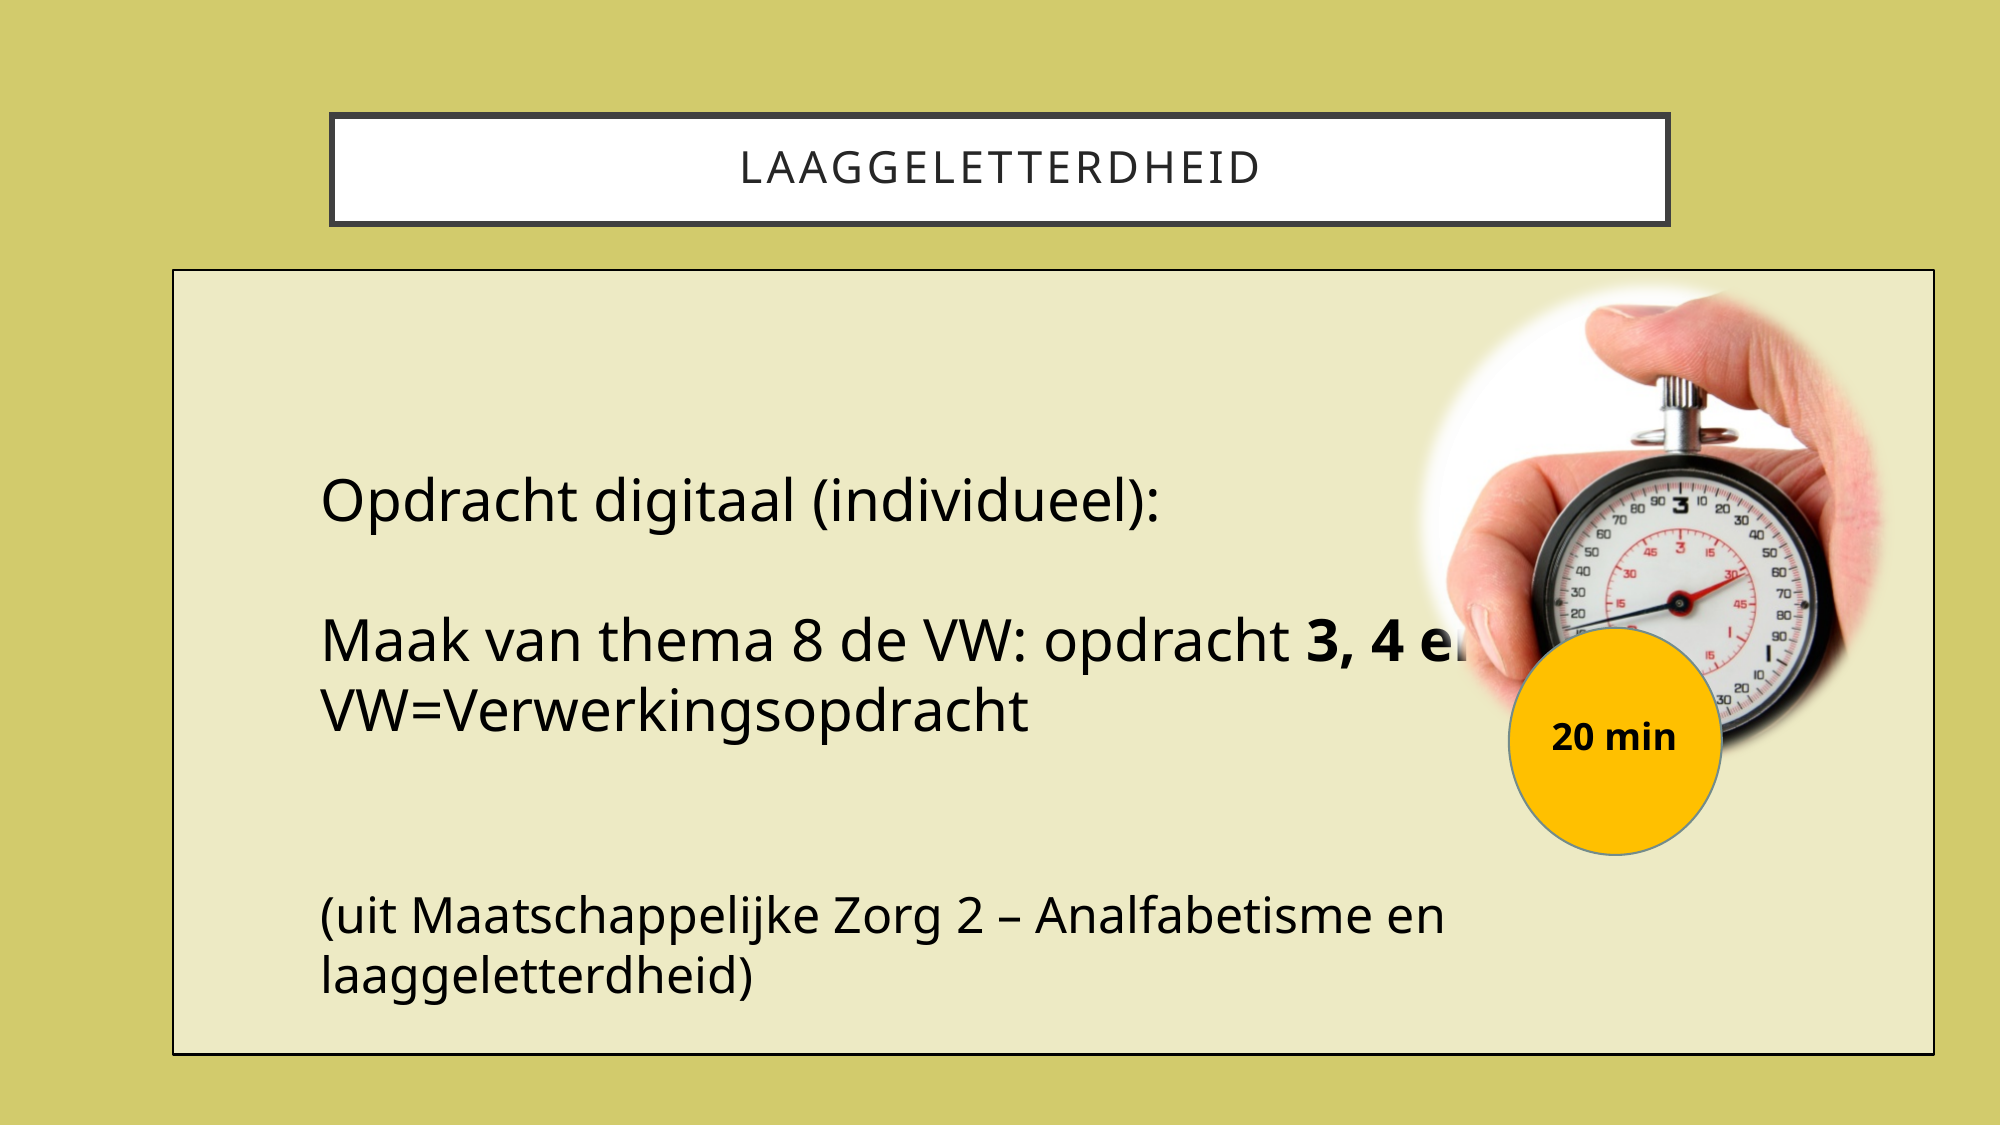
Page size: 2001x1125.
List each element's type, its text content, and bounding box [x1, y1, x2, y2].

title LAAGGELETTERDHEID [329, 112, 1671, 227]
text_box [1513, 777, 1718, 856]
picture [1404, 269, 1897, 777]
text_box Opdracht digitaal (individueel): Maak van thema 8 de VW: opdracht 3, 4 en 5 VW=Verwerkingsopdracht (uit Maatschappelijke Zorg 2 – Analfabetisme en laaggeletterdheid) [306, 455, 1827, 1011]
text_box [172, 269, 1935, 1056]
